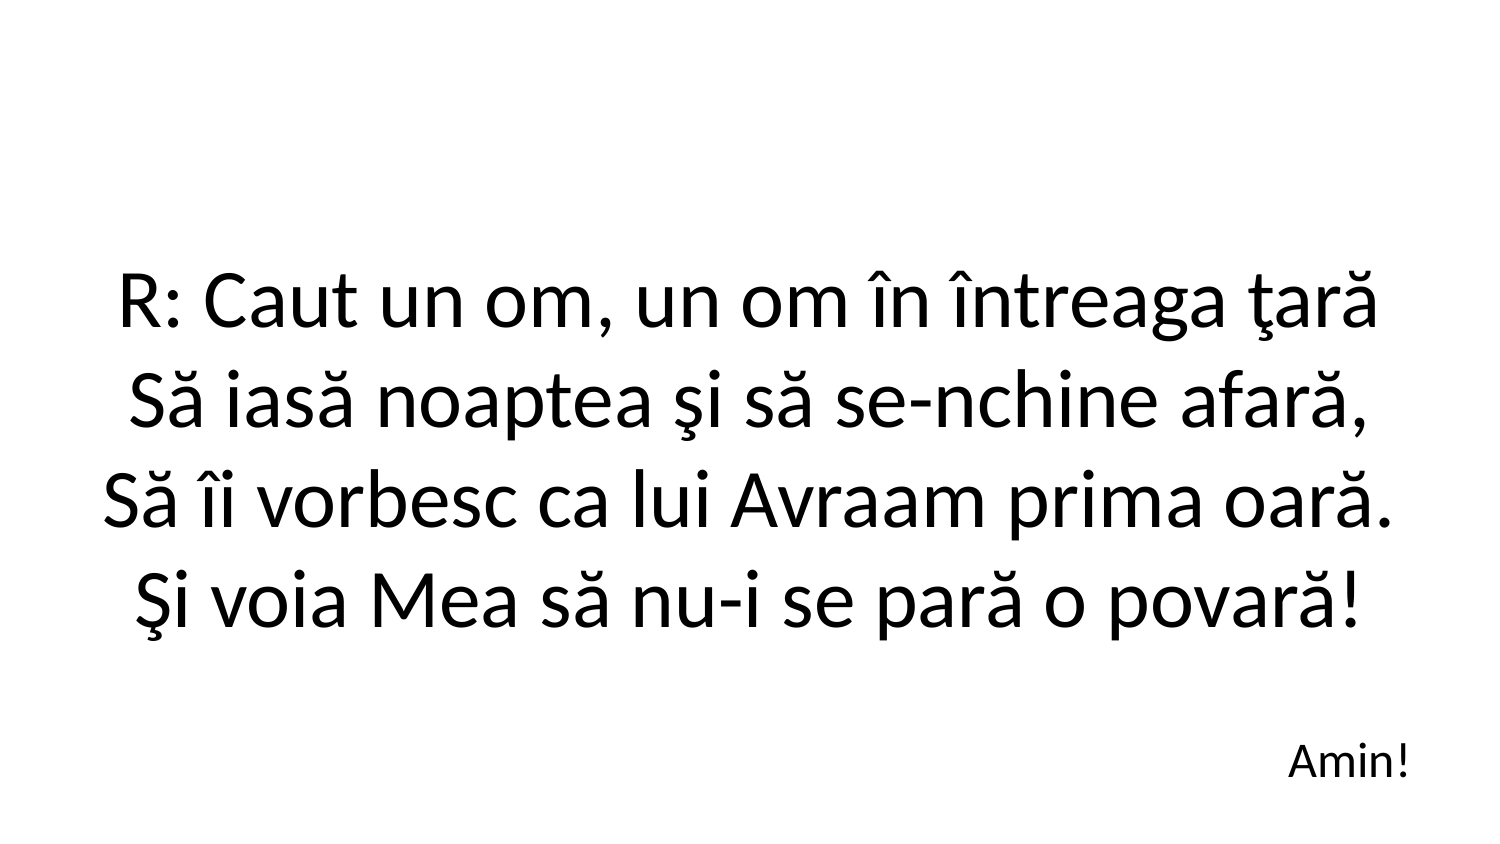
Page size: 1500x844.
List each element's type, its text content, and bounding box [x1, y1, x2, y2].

text_box Amin! [1273, 674, 1427, 795]
text_box R: Caut un om, un om în întreaga ţară Să iasă noaptea şi să se-nchine afară, Să îi vorbesc ca lui Avraam prima oară. Şi voia Mea să nu-i se pară o povară! [87, 192, 1413, 652]
